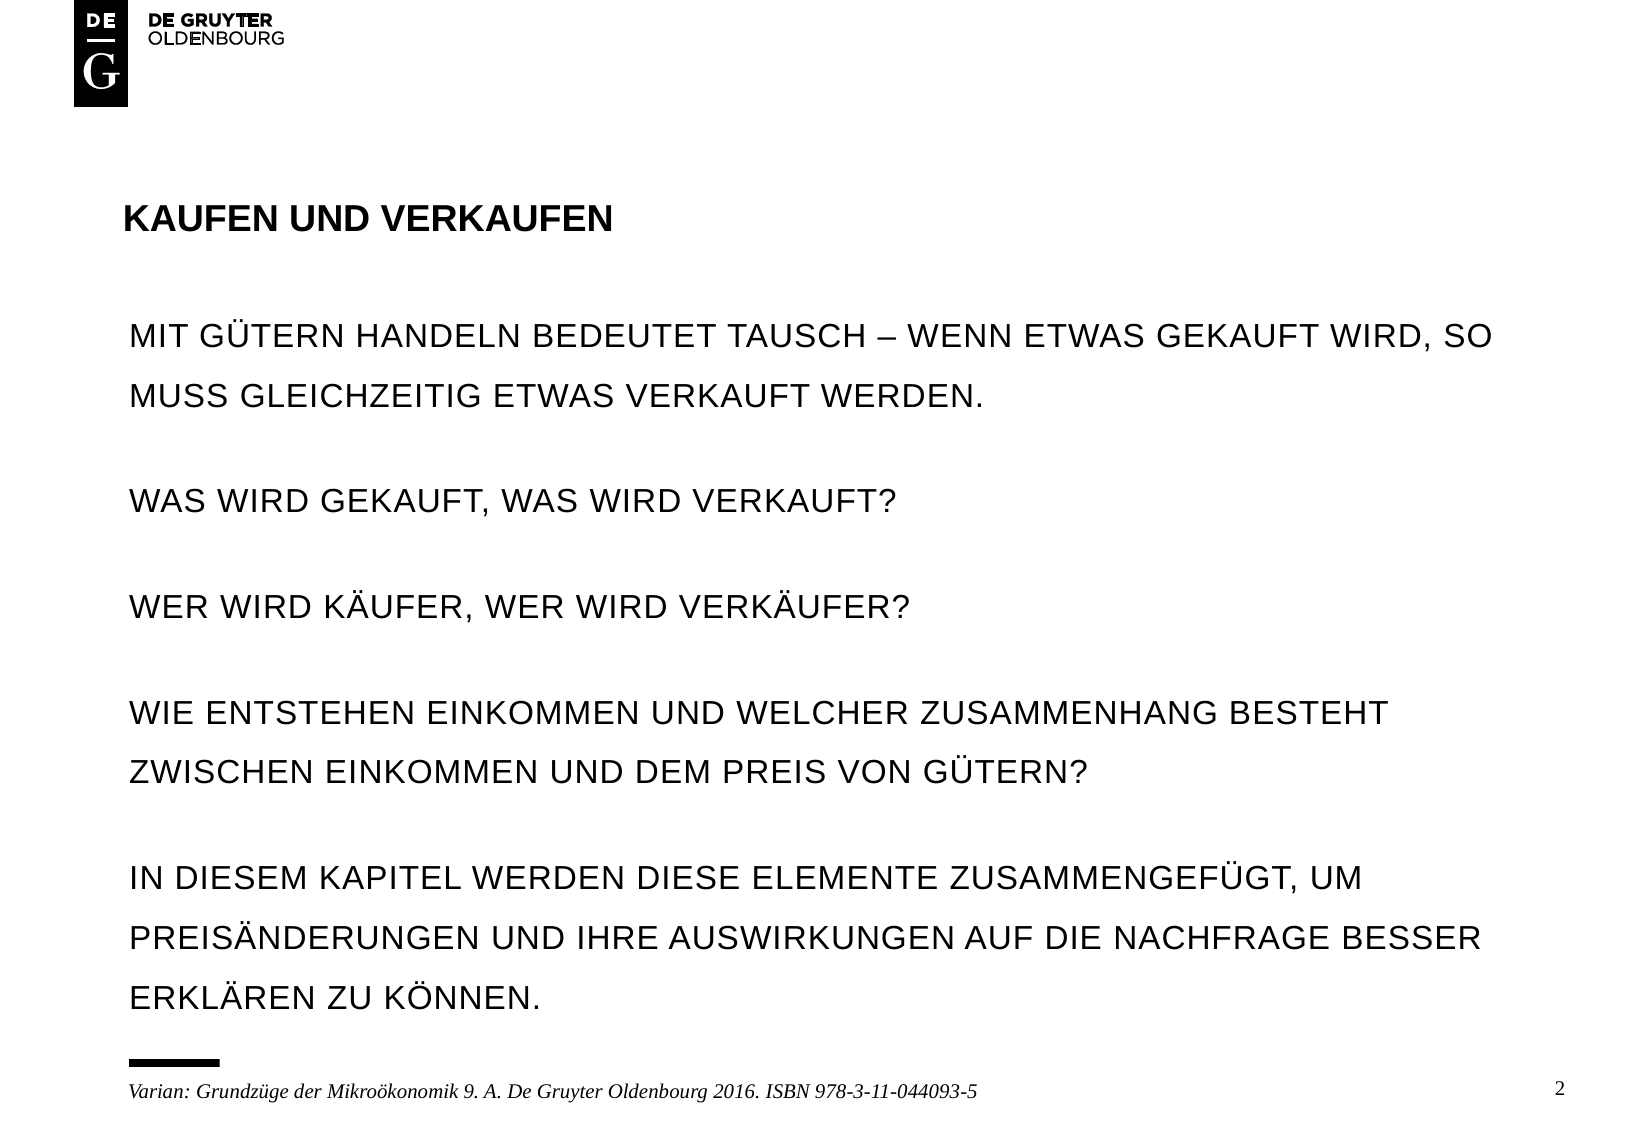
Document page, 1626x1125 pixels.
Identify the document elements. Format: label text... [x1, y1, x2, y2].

title Kaufen und verkaufen [122, 194, 1550, 259]
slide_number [128, 1077, 1539, 1108]
slide_number 2 [1554, 1074, 1614, 1104]
list Mit gütern Handeln bedeutet tausch – wenn etwas gekauft wird, so muss gleichzeitig etwas verkauft werden. Was wird gekauft, was wird verkauft? Wer wird käufer, wer wird verkäufer? Wie entstehen einkommen und welcher zusammenhang besteht zwischen einkommen und dem preis von gütern? In diesem kapitel werden diese elemente zusammengefügt, um preisänderungen und ihre auswirkungen auf die nachfrage besser erklären zu können. [129, 293, 1556, 1018]
